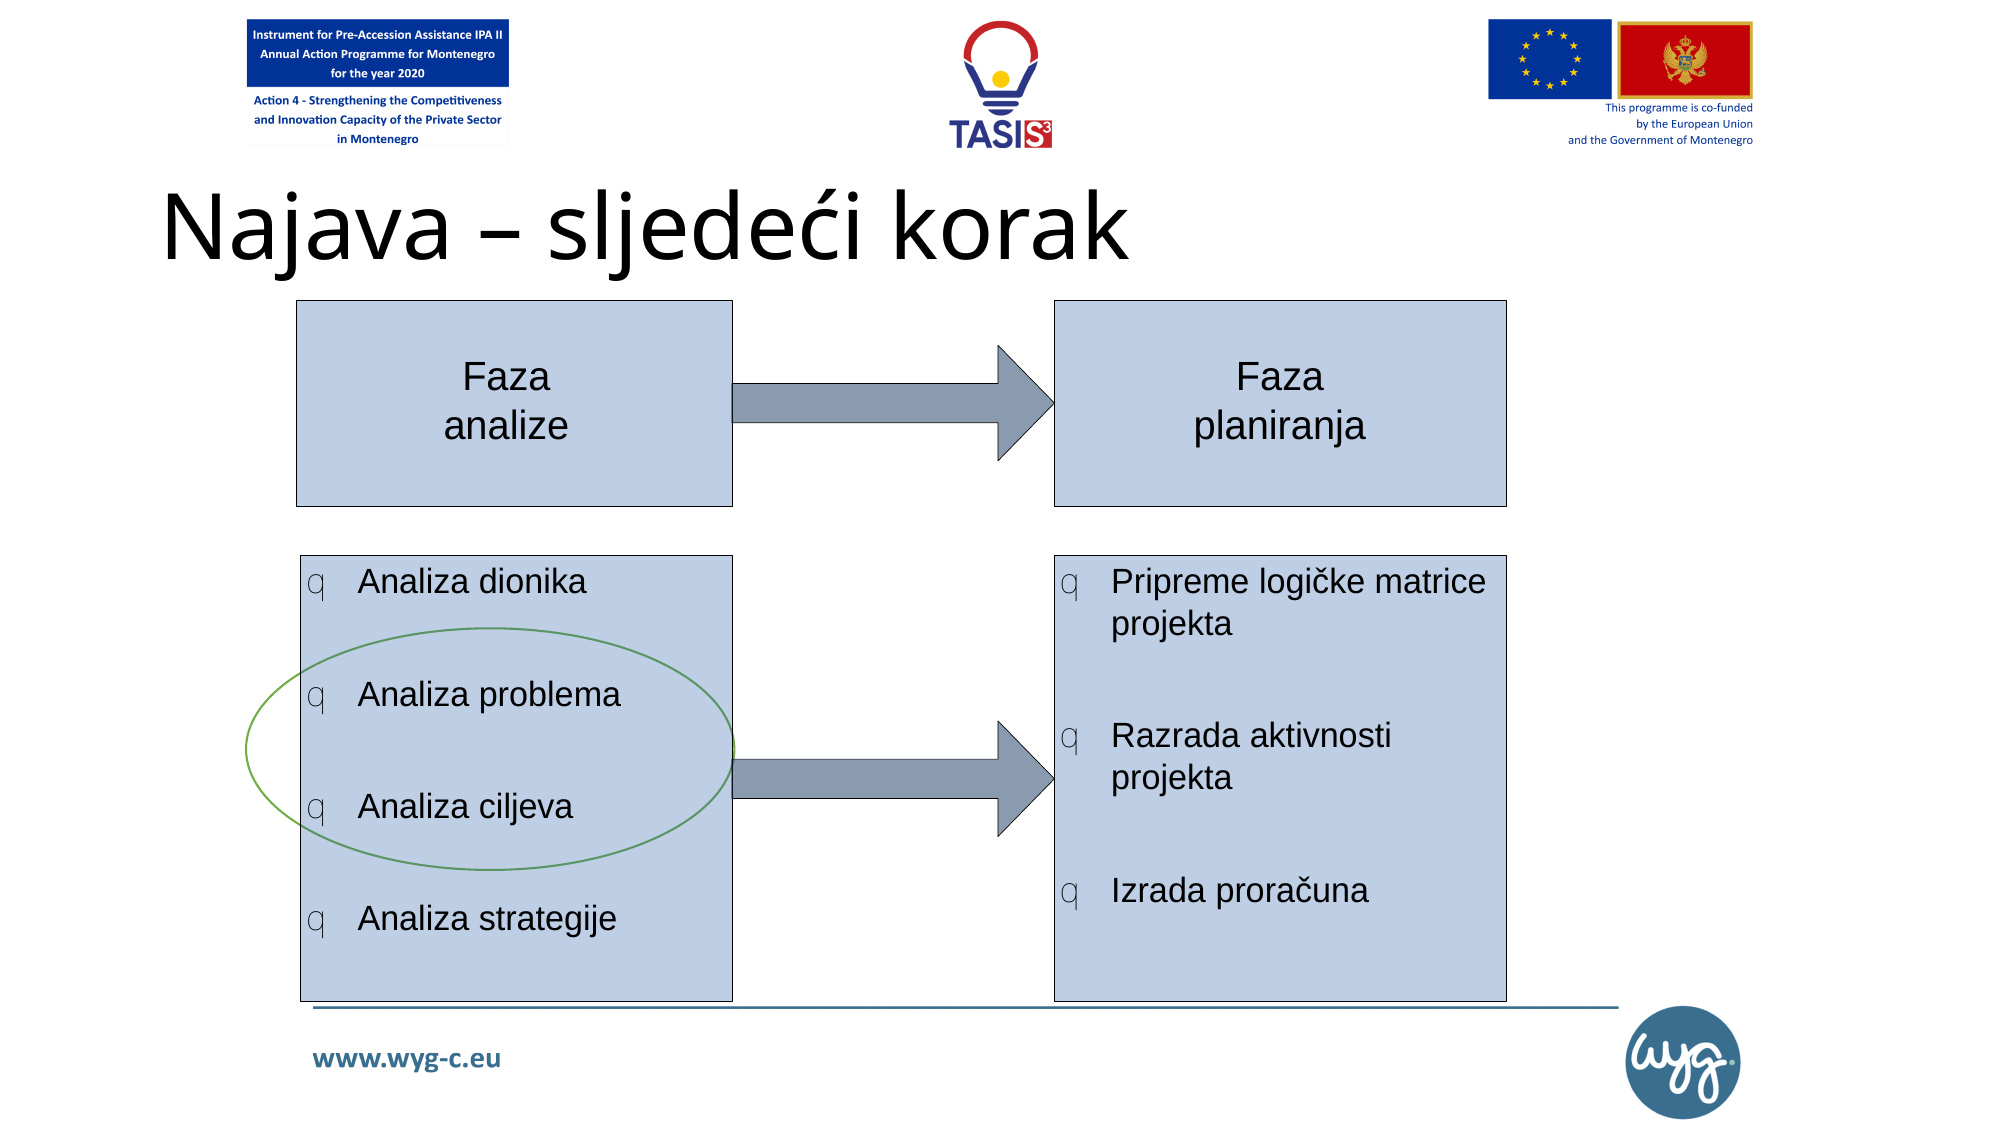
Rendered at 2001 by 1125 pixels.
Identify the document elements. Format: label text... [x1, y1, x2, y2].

text_box [244, 677, 292, 821]
title Najava – sljedeći korak [144, 152, 1870, 309]
picture [312, 1000, 1743, 1125]
picture [246, 19, 1753, 149]
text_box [292, 168, 1510, 1006]
